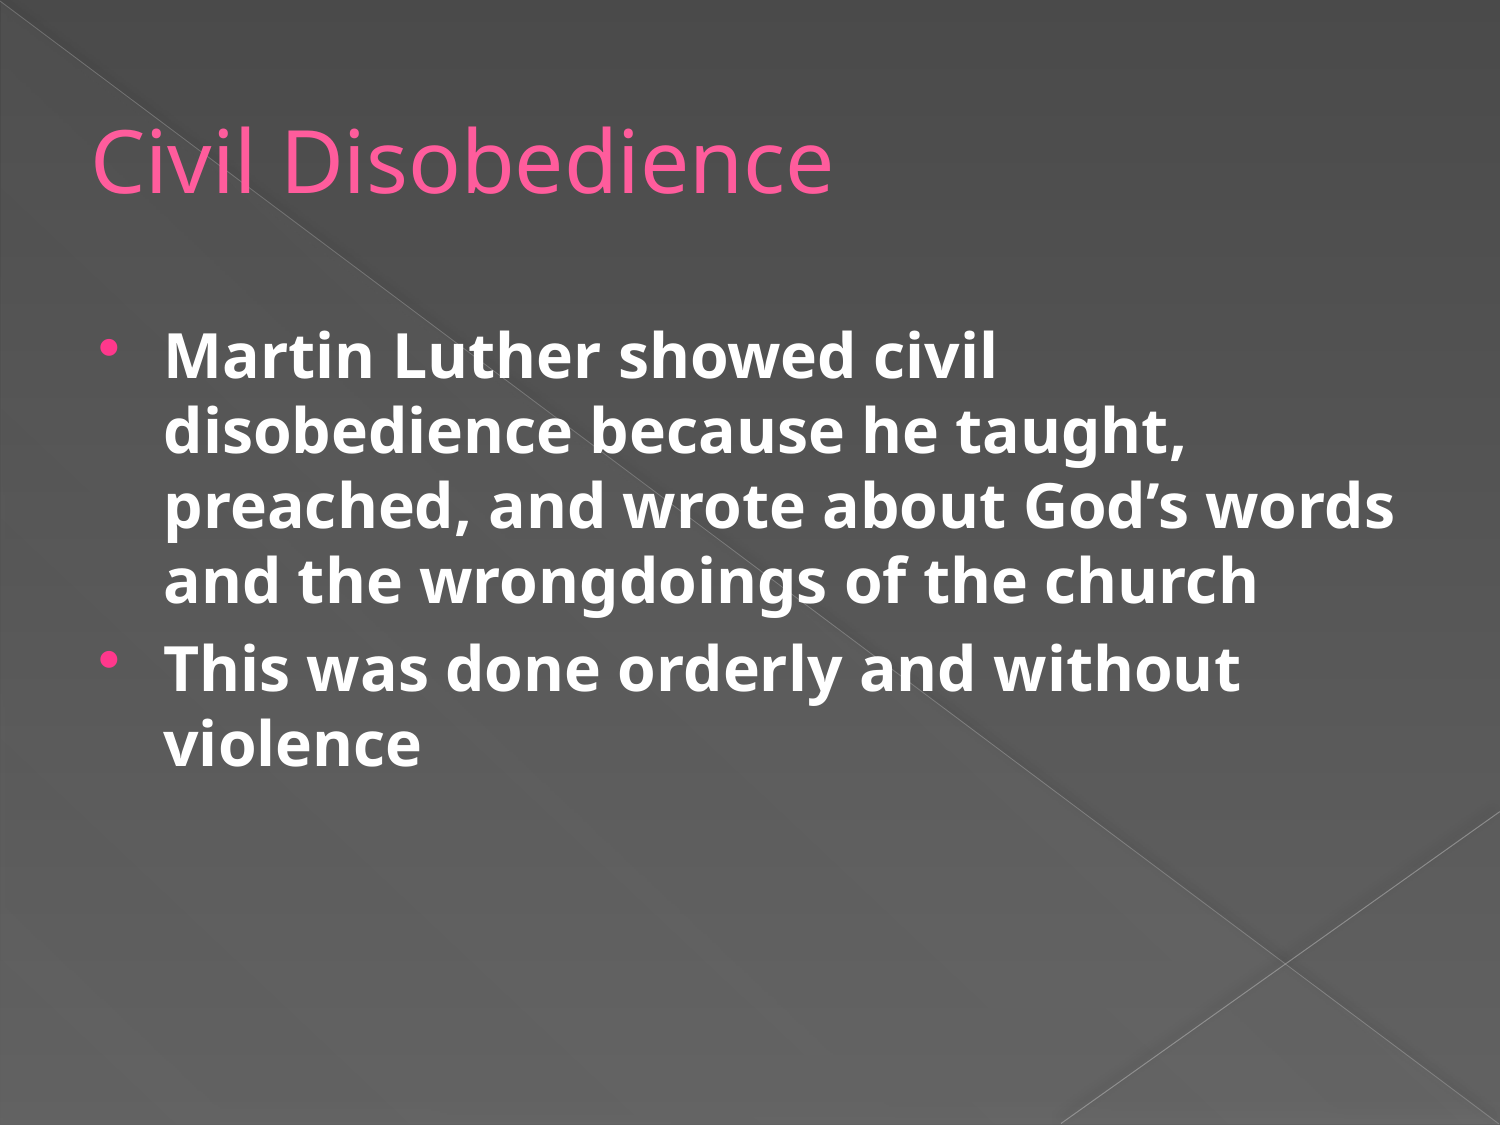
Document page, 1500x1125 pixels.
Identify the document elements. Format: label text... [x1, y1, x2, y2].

list Martin Luther showed civil disobedience because he taught, preached, and wrote about God’s words and the wrongdoings of the church This was done orderly and without violence [74, 308, 1426, 1060]
title Civil Disobedience [75, 43, 1425, 274]
